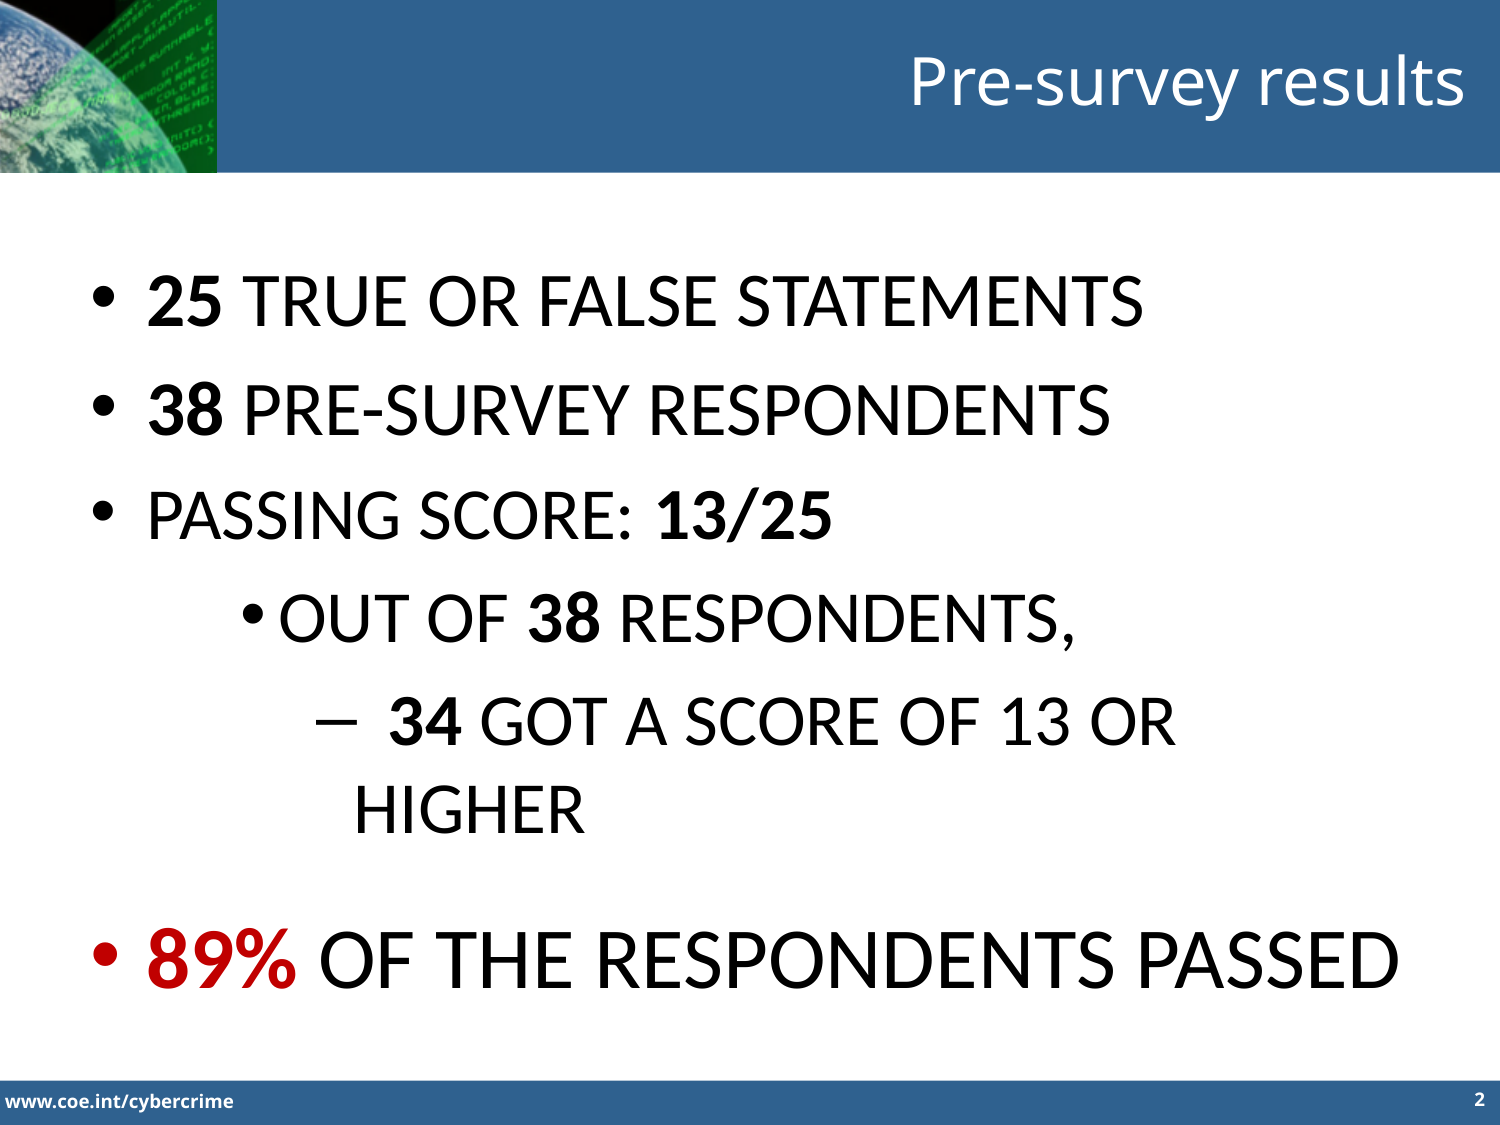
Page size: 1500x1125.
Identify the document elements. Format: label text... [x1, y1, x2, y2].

picture [0, 1, 217, 173]
text_box Pre-survey results [230, 31, 1483, 126]
text_box 25 TRUE OR FALSE STATEMENTS 38 PRE-SURVEY RESPONDENTS PASSING SCORE: 13/25 OUT OF 38 RESPONDENTS, 34 GOT A SCORE OF 13 OR HIGHER 89% OF THE RESPONDENTS PASSED [74, 241, 1425, 1067]
